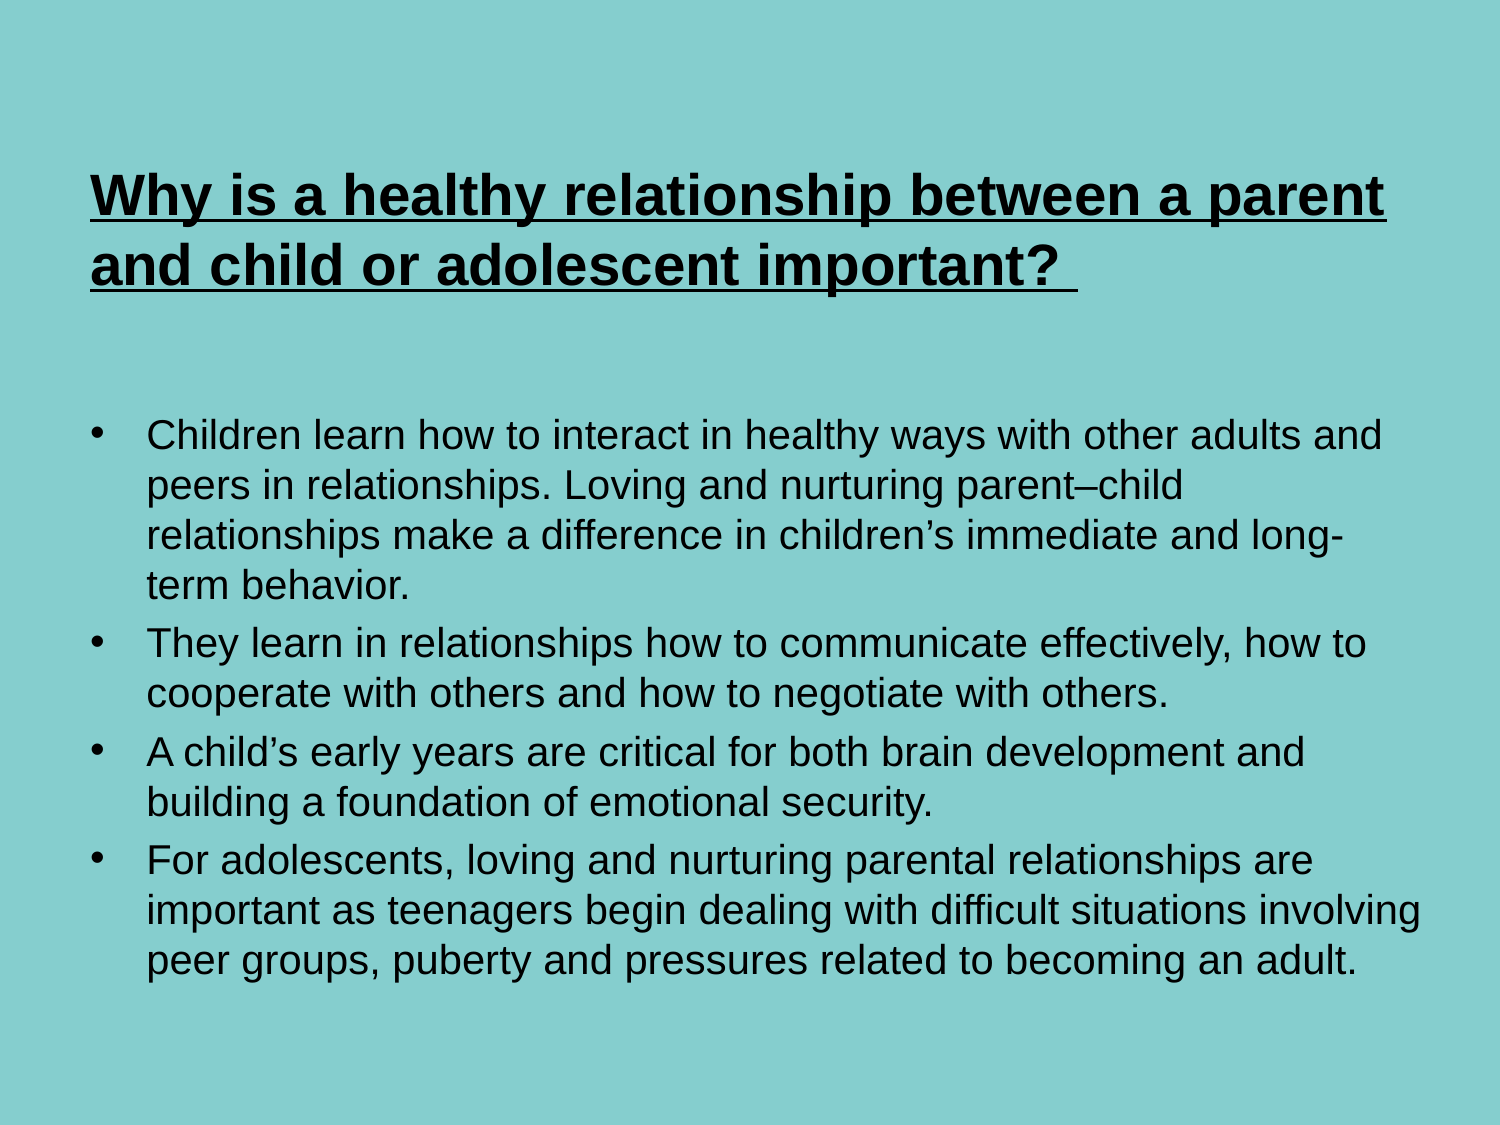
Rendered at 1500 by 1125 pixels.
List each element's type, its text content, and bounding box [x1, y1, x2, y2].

list Children learn how to interact in healthy ways with other adults and peers in relationships. Loving and nurturing parent–child relationships make a difference in children’s immediate and long-term behavior. They learn in relationships how to communicate effectively, how to cooperate with others and how to negotiate with others. A child’s early years are critical for both brain development and building a foundation of emotional security. For adolescents, loving and nurturing parental relationships are important as teenagers begin dealing with difficult situations involving peer groups, puberty and pressures related to becoming an adult. [75, 399, 1438, 963]
title Why is a healthy relationship between a parent and child or adolescent important? [75, 149, 1438, 350]
